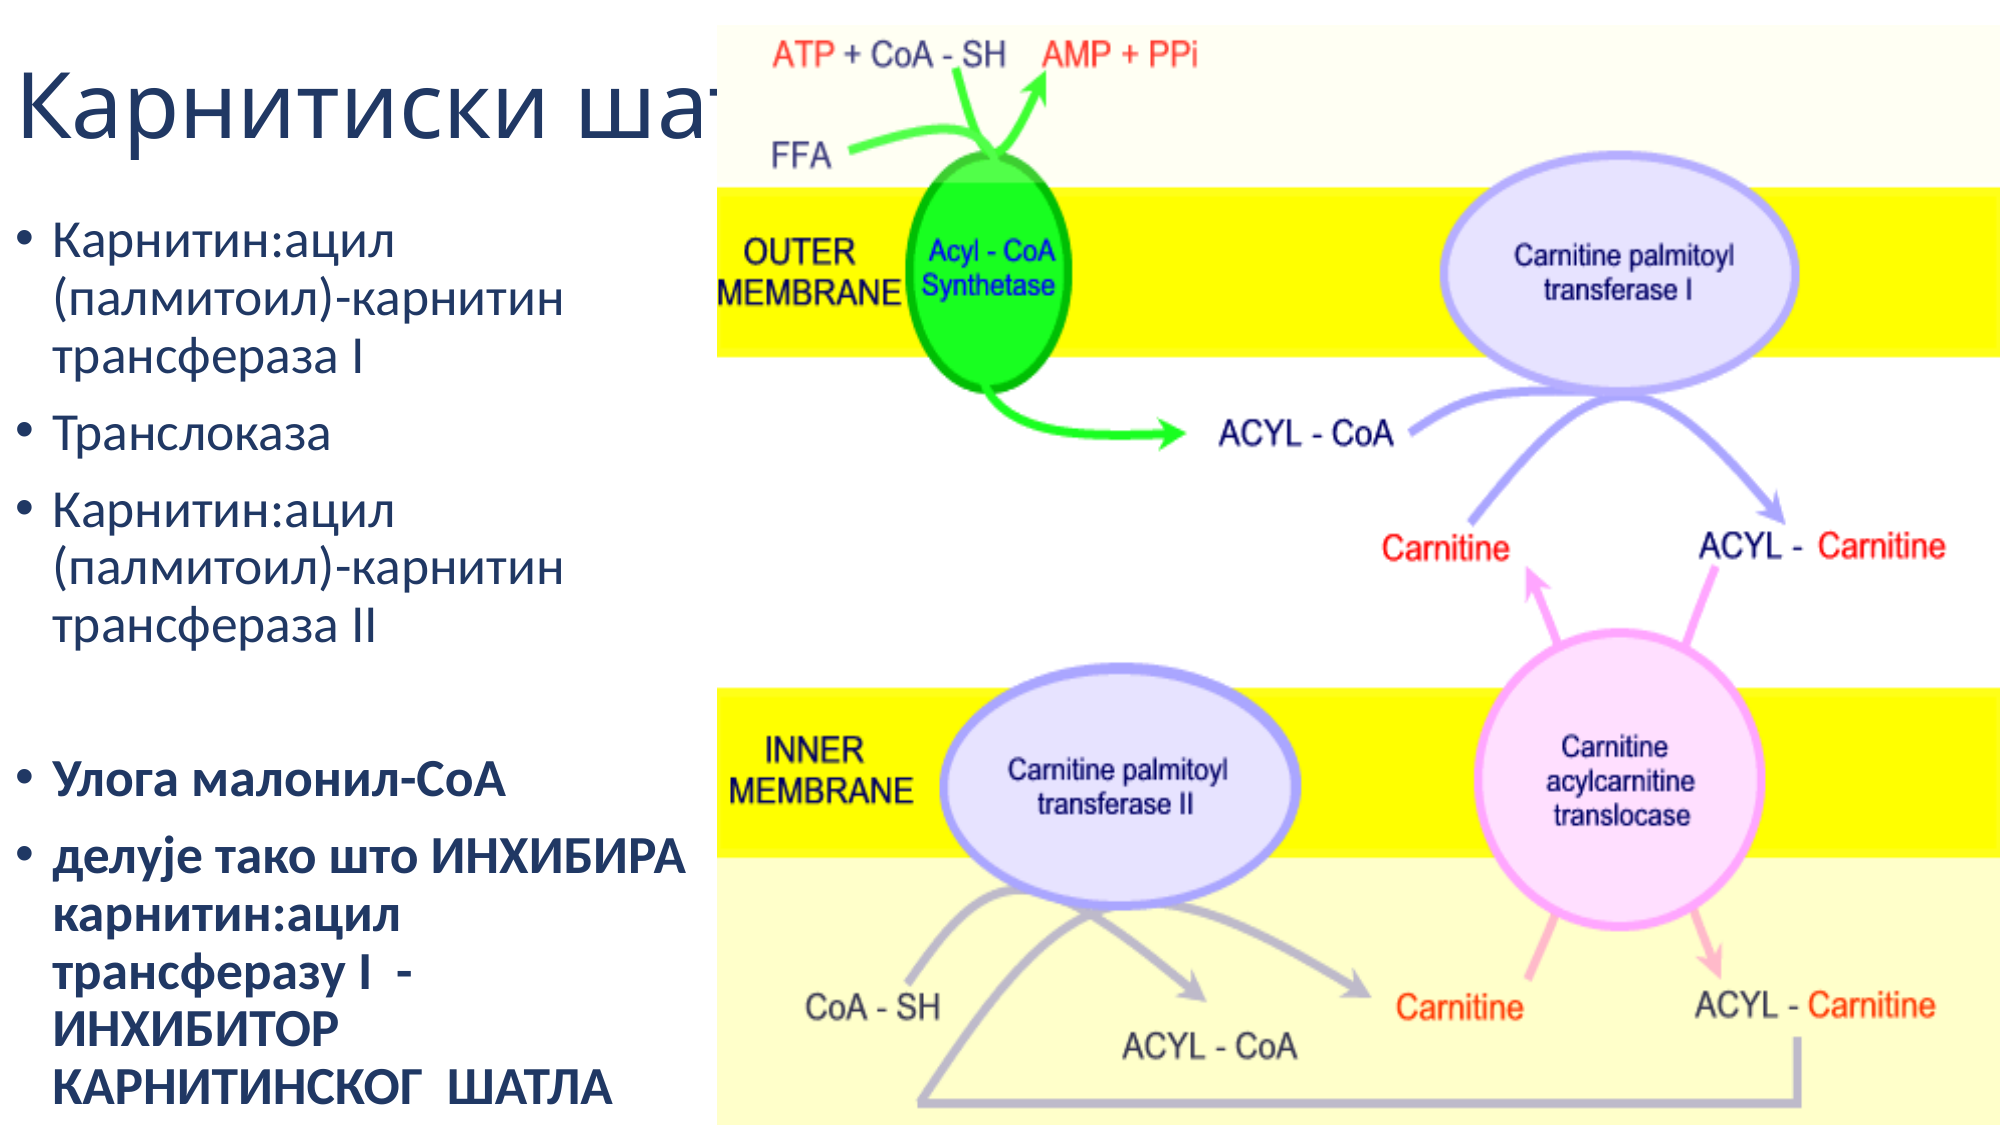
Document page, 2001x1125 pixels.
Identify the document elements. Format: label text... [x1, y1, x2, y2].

title Карнитиски шатл [0, 0, 1725, 203]
picture [717, 25, 2000, 1125]
list Карнитин:ацил (палмитоил)-карнитин трансфераза I Транслоказа Карнитин:ацил (палмитоил)-карнитин трансфераза II Улога малонил-СоА делује тако што ИНХИБИРА карнитин:ацил трансферазу I - ИНХИБИТОР КАРНИТИНСКОГ ШАТЛА [0, 203, 717, 1125]
